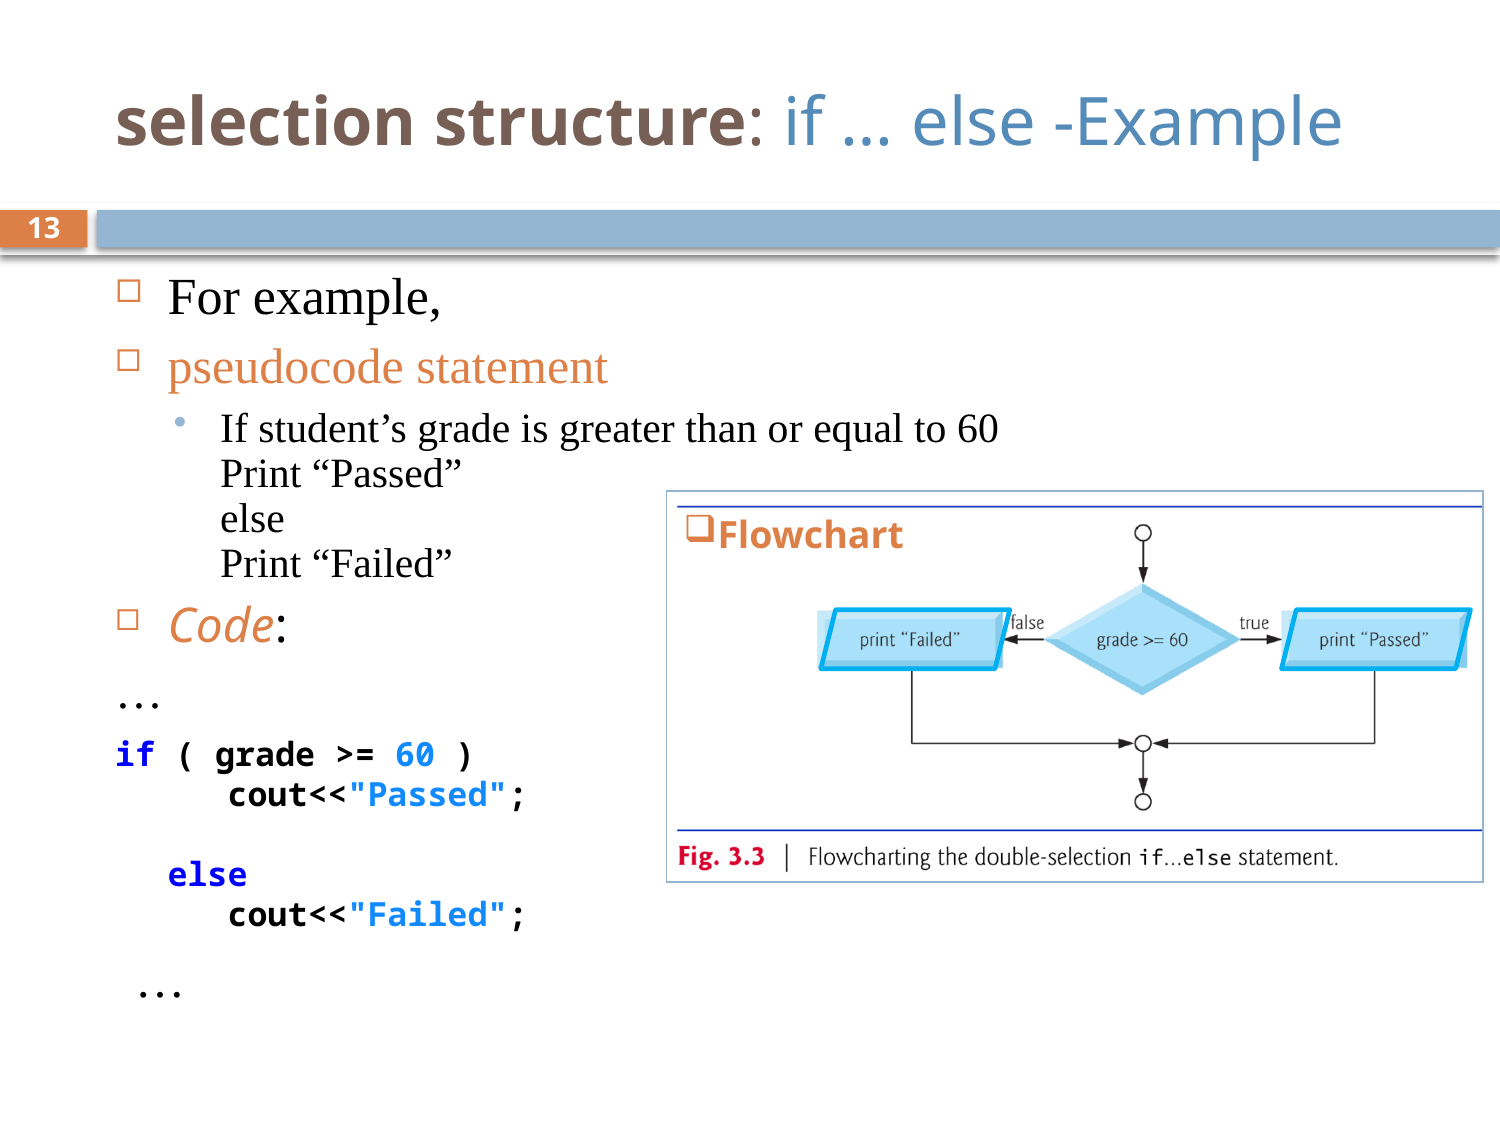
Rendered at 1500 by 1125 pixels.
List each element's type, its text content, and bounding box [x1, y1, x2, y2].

title selection structure: if … else -Example [100, 37, 1438, 200]
list For example, pseudocode statement If student’s grade is greater than or equal to 60 Print “Passed” else Print “Failed” Code: … if ( grade >= 60 ) cout<<"Passed"; else cout<<"Failed"; … [100, 262, 1438, 1035]
slide_number 13 [0, 208, 88, 249]
picture [666, 491, 1483, 882]
